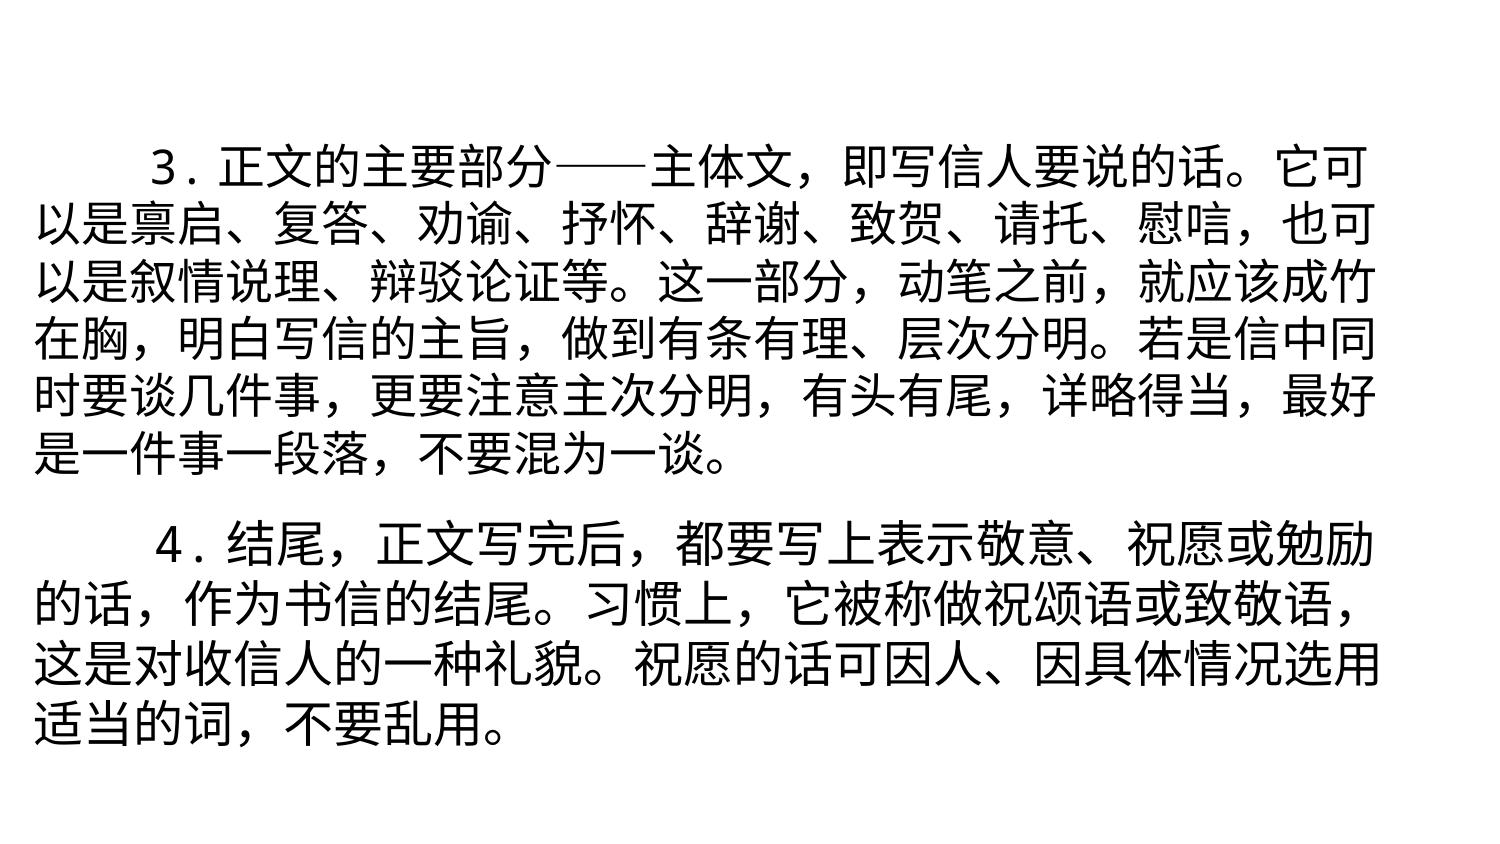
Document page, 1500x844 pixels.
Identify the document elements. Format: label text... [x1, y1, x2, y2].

text_box 3.正文的主要部分——主体文，即写信人要说的话。它可以是禀启、复答、劝谕、抒怀、辞谢、致贺、请托、慰唁，也可以是叙情说理、辩驳论证等。这一部分，动笔之前，就应该成竹在胸，明白写信的主旨，做到有条有理、层次分明。若是信中同时要谈几件事，更要注意主次分明，有头有尾，详略得当，最好是一件事一段落，不要混为一谈。 [19, 71, 1425, 489]
text_box 4.结尾，正文写完后，都要写上表示敬意、祝愿或勉励的话，作为书信的结尾。习惯上，它被称做祝颂语或致敬语，这是对收信人的一种礼貌。祝愿的话可因人、因具体情况选用适当的词，不要乱用。 [19, 505, 1425, 760]
